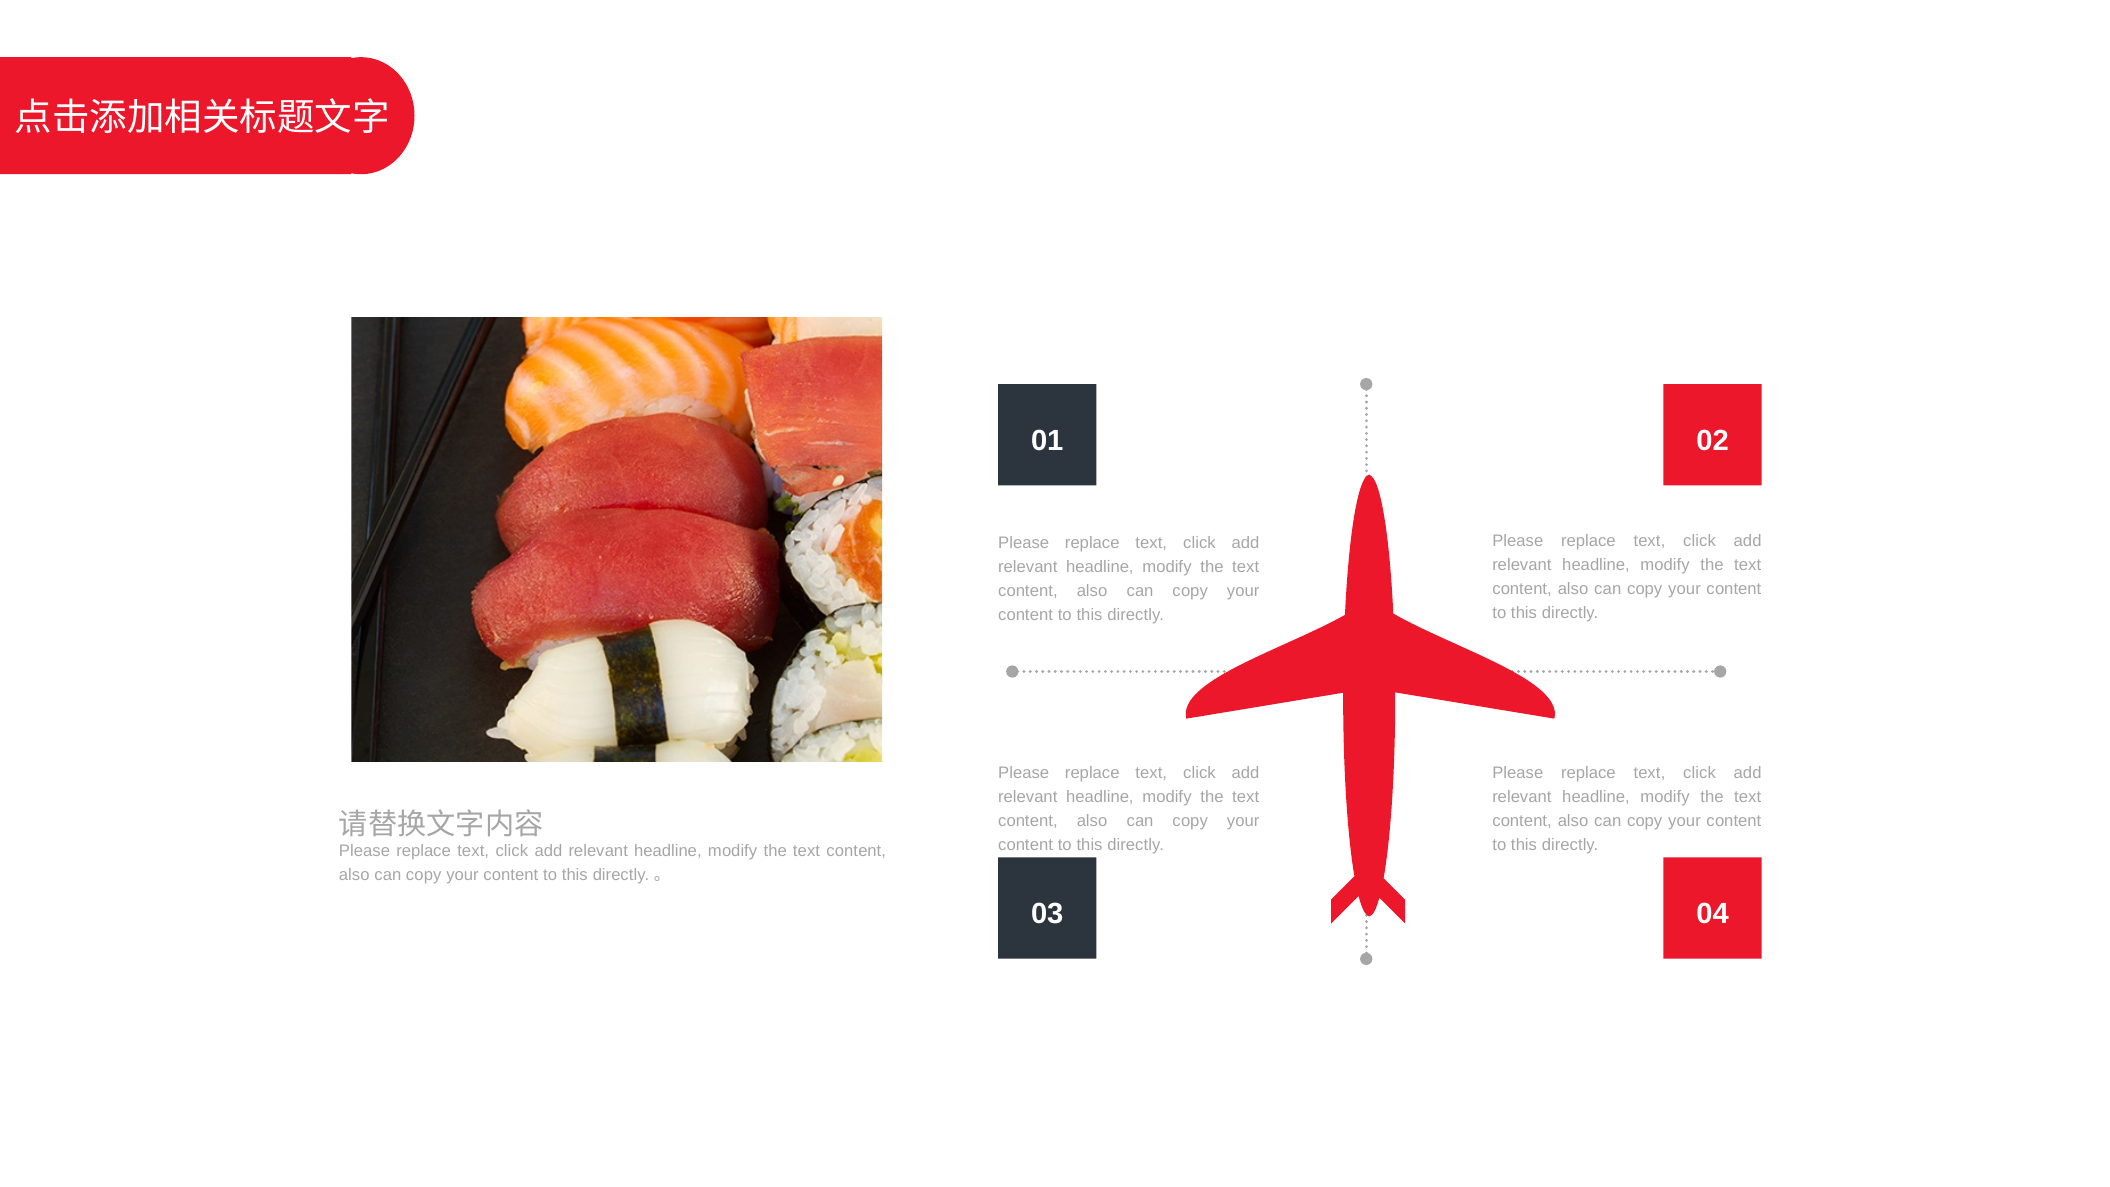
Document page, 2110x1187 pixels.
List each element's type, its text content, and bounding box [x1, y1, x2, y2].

text_box 01 [997, 383, 1098, 486]
text_box 点击添加相关标题文字 [0, 85, 415, 146]
text_box Please replace text, click add relevant headline, modify the text content, also can copy your content to this directly. [998, 527, 1260, 624]
text_box Please replace text, click add relevant headline, modify the text content, also can copy your content to this directly. [998, 758, 1260, 854]
text_box Please replace text, click add relevant headline, modify the text content, also can copy your content to this directly.。 [339, 836, 888, 884]
text_box 请替换文字内容 [339, 798, 650, 836]
text_box [1367, 473, 1515, 671]
text_box Please replace text, click add relevant headline, modify the text content, also can copy your content to this directly. [1492, 758, 1762, 854]
text_box Please replace text, click add relevant headline, modify the text content, also can copy your content to this directly. [1492, 525, 1762, 622]
text_box [1184, 672, 1366, 927]
text_box [350, 317, 883, 763]
text_box [1226, 475, 1366, 671]
text_box 02 [1662, 383, 1763, 486]
text_box [1367, 672, 1556, 926]
text_box 04 [1662, 856, 1763, 960]
text_box 03 [997, 856, 1098, 960]
